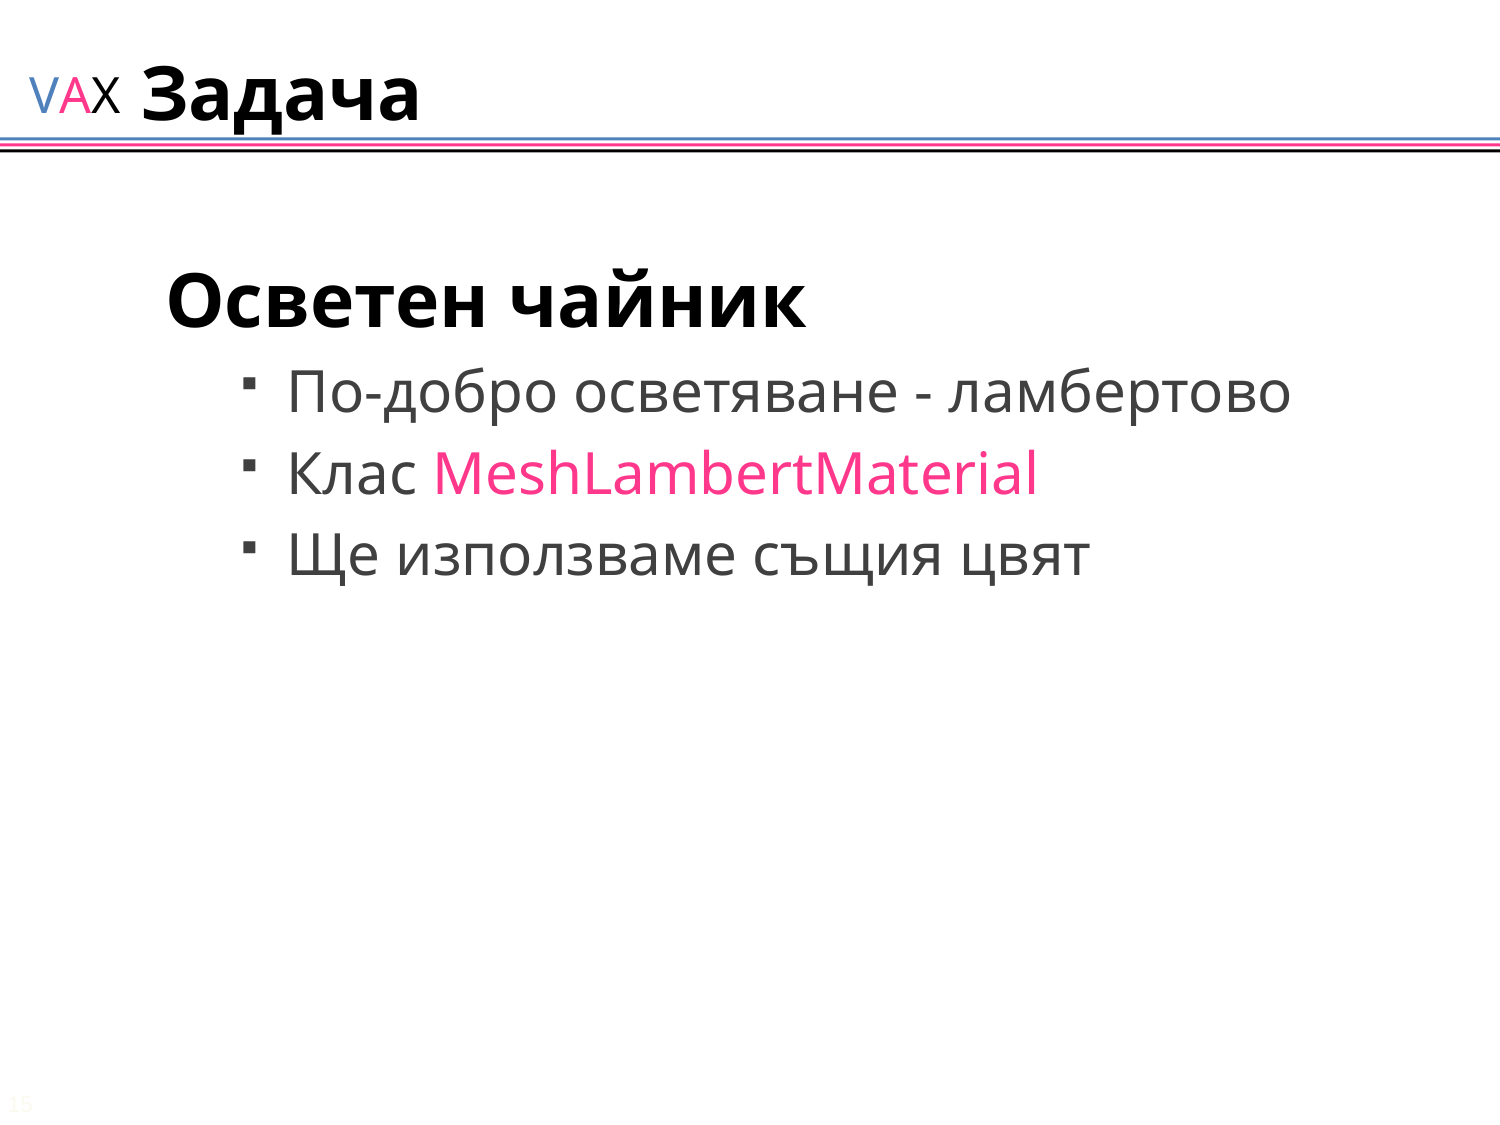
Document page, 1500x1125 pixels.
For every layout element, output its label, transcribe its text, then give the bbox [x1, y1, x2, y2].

list Осветен чайник По-добро осветяване - ламбертово Клас MeshLambertMaterial Ще използваме същия цвят [150, 200, 1488, 1113]
title Задача [0, 37, 1500, 144]
